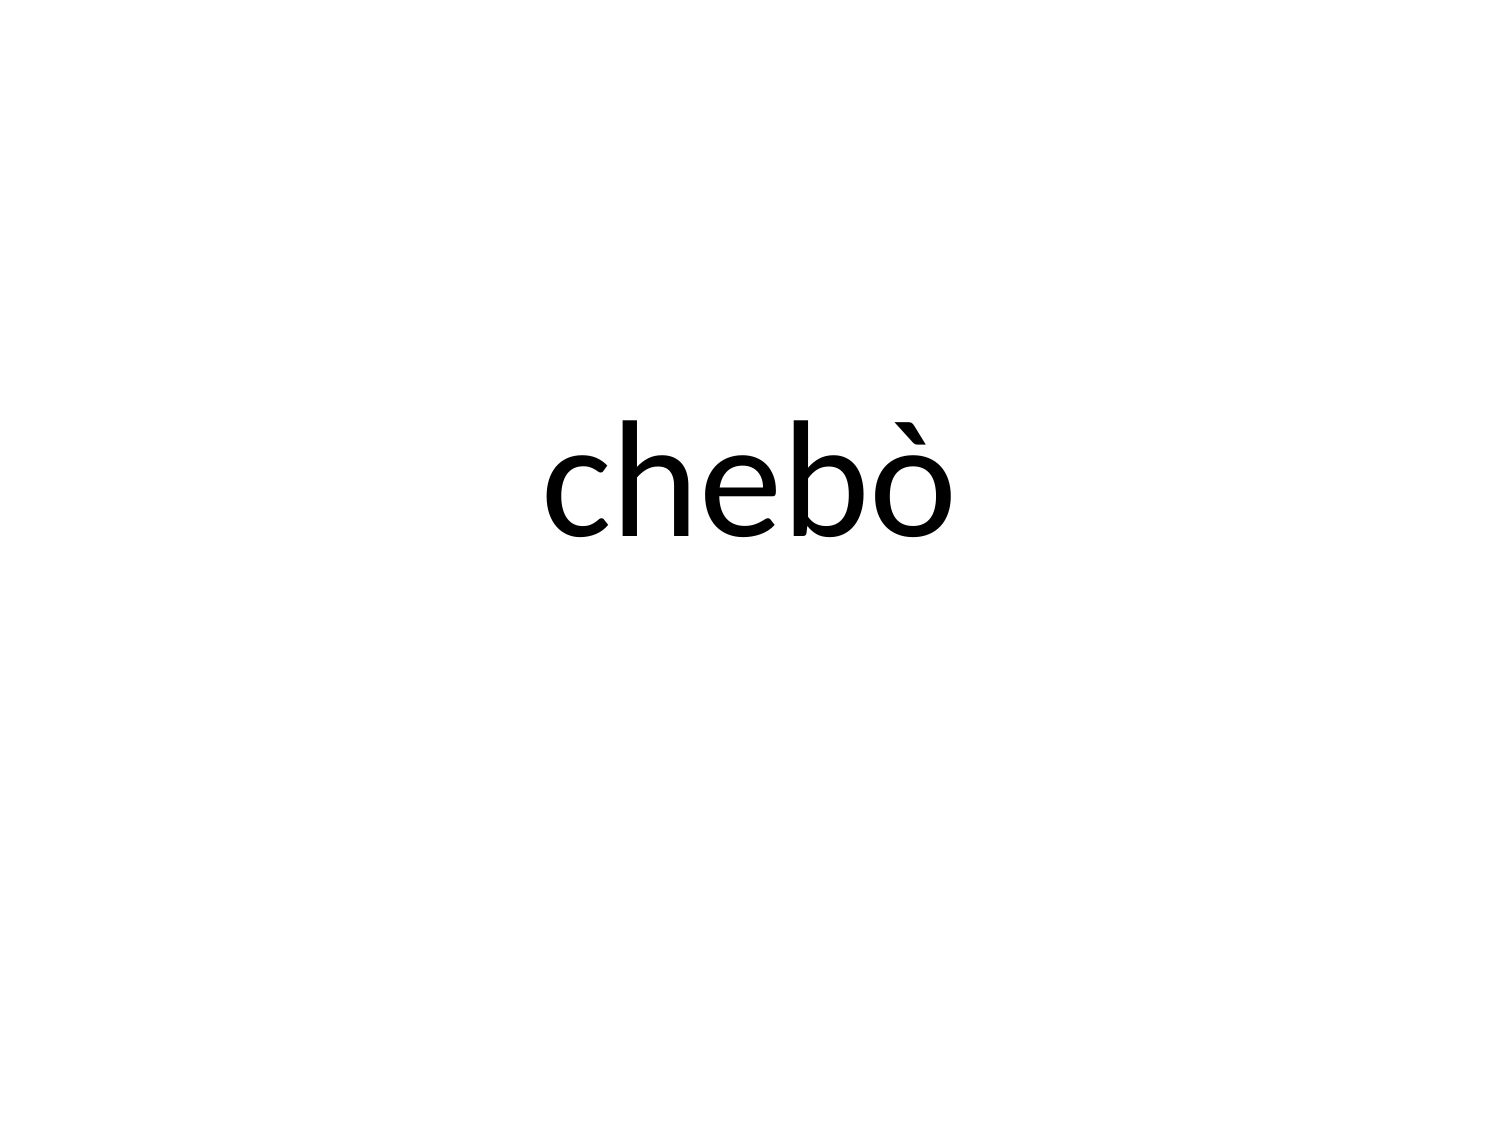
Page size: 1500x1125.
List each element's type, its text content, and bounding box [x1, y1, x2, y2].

title chebò [112, 349, 1388, 591]
